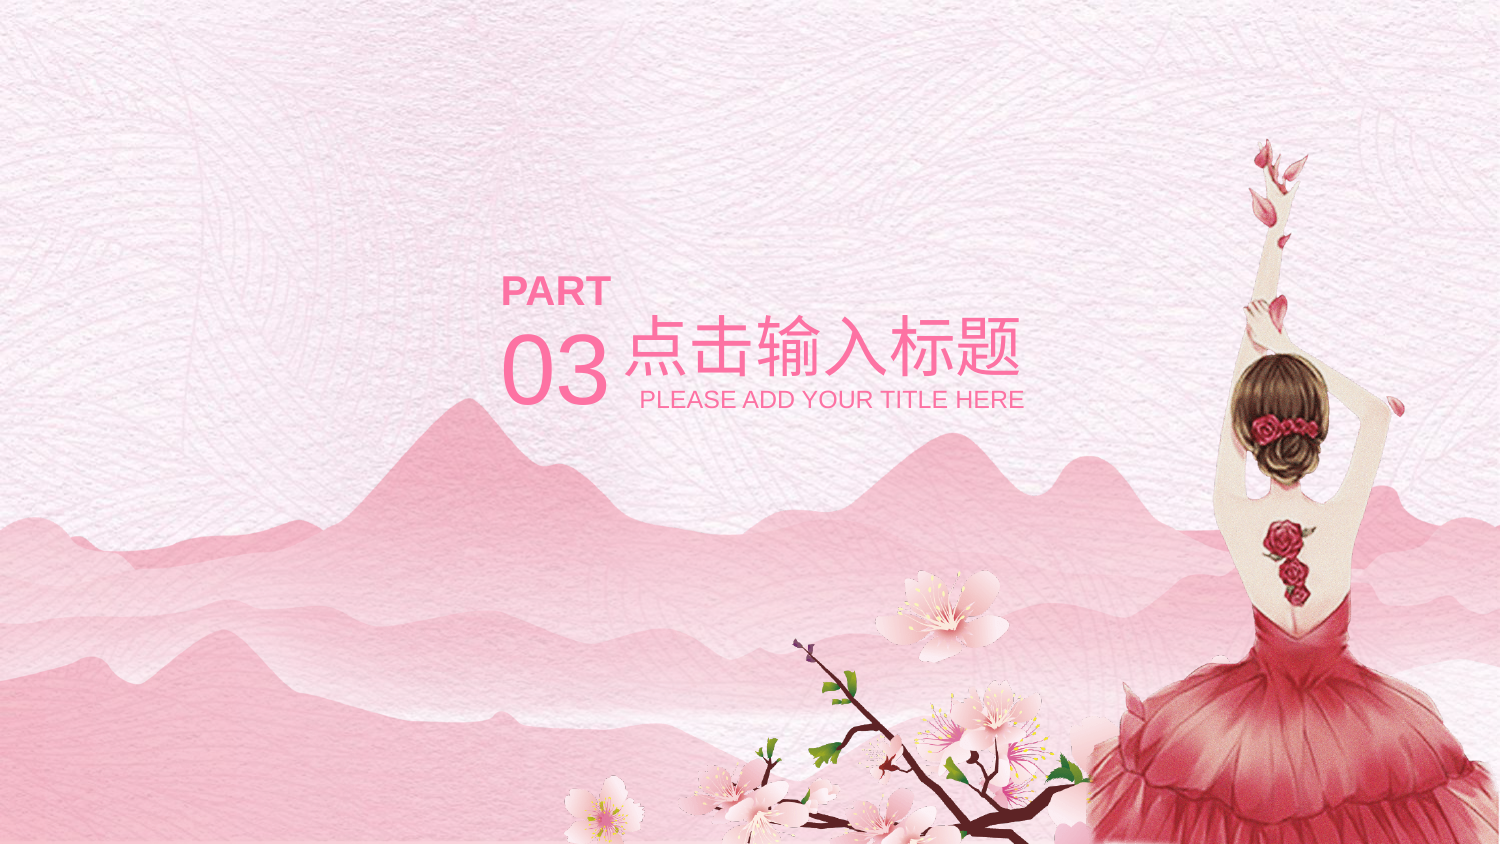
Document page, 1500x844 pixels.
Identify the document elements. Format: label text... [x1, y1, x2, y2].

text_box 03 [436, 296, 572, 354]
picture [0, 0, 1500, 844]
text_box 点击输入标题 [572, 296, 1049, 354]
text_box PART [447, 256, 664, 322]
